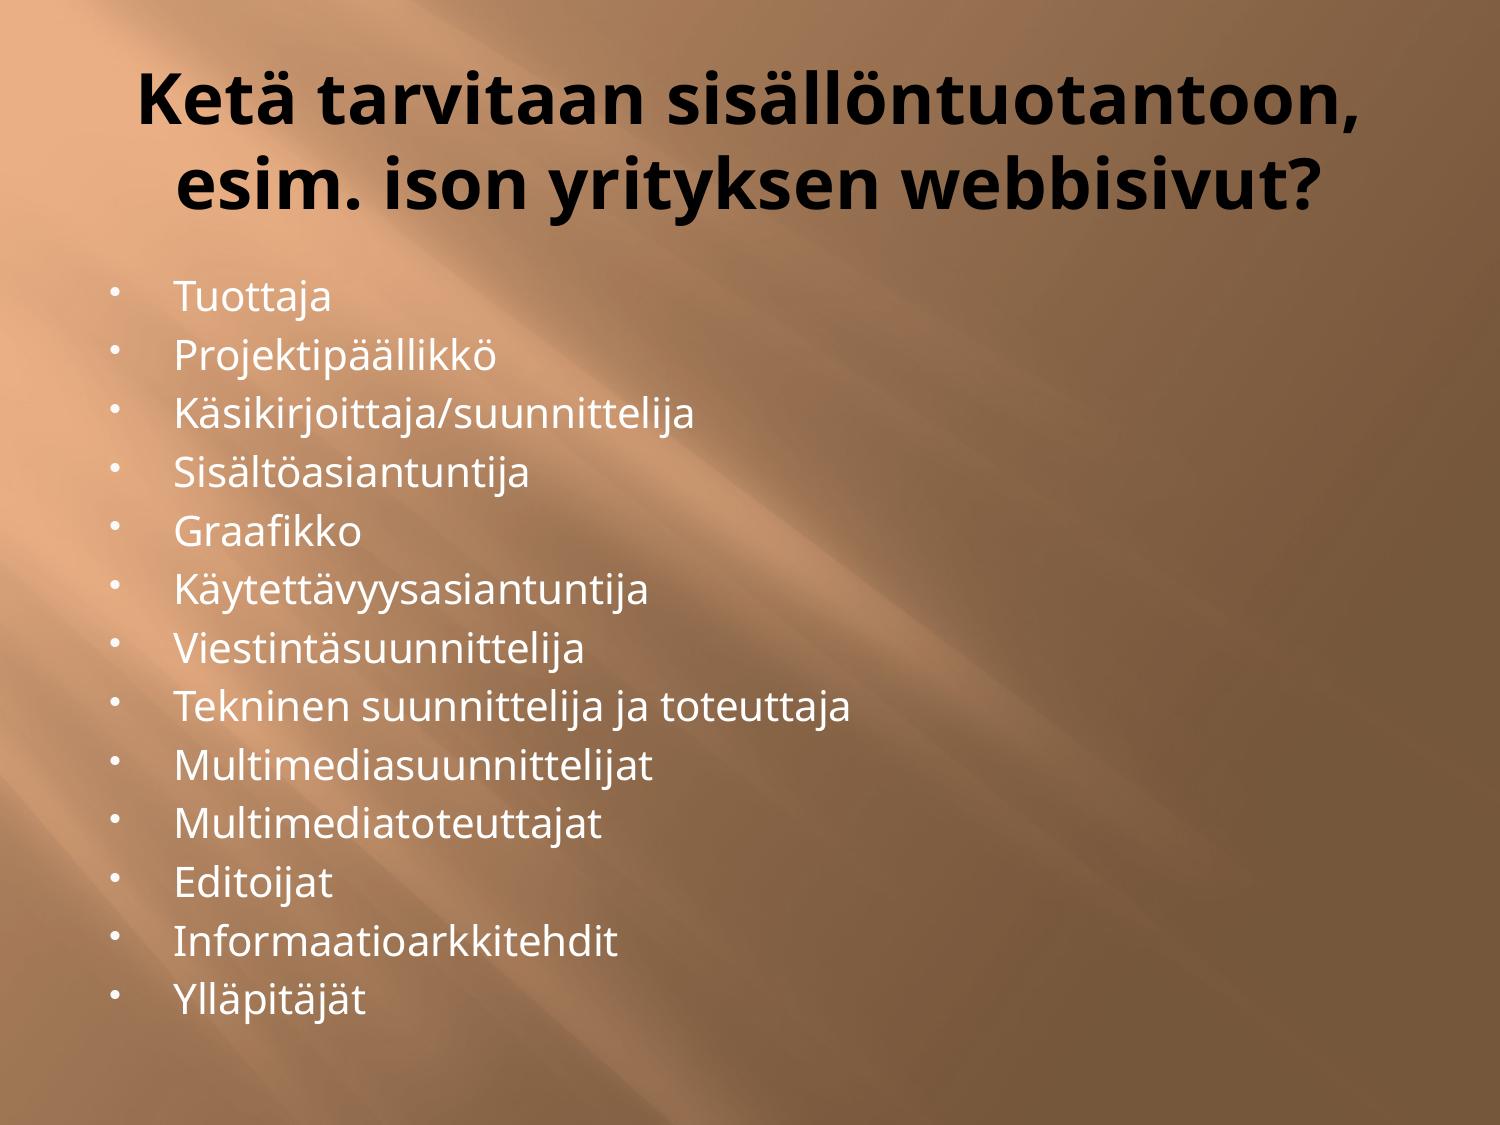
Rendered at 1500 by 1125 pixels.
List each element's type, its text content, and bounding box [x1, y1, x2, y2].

title Ketä tarvitaan sisällöntuotantoon, esim. ison yrityksen webbisivut? [75, 45, 1425, 233]
list Tuottaja Projektipäällikkö Käsikirjoittaja/suunnittelija Sisältöasiantuntija Graafikko Käytettävyysasiantuntija Viestintäsuunnittelija Tekninen suunnittelija ja toteuttaja Multimediasuunnittelijat Multimediatoteuttajat Editoijat Informaatioarkkitehdit Ylläpitäjät [75, 262, 1425, 1035]
